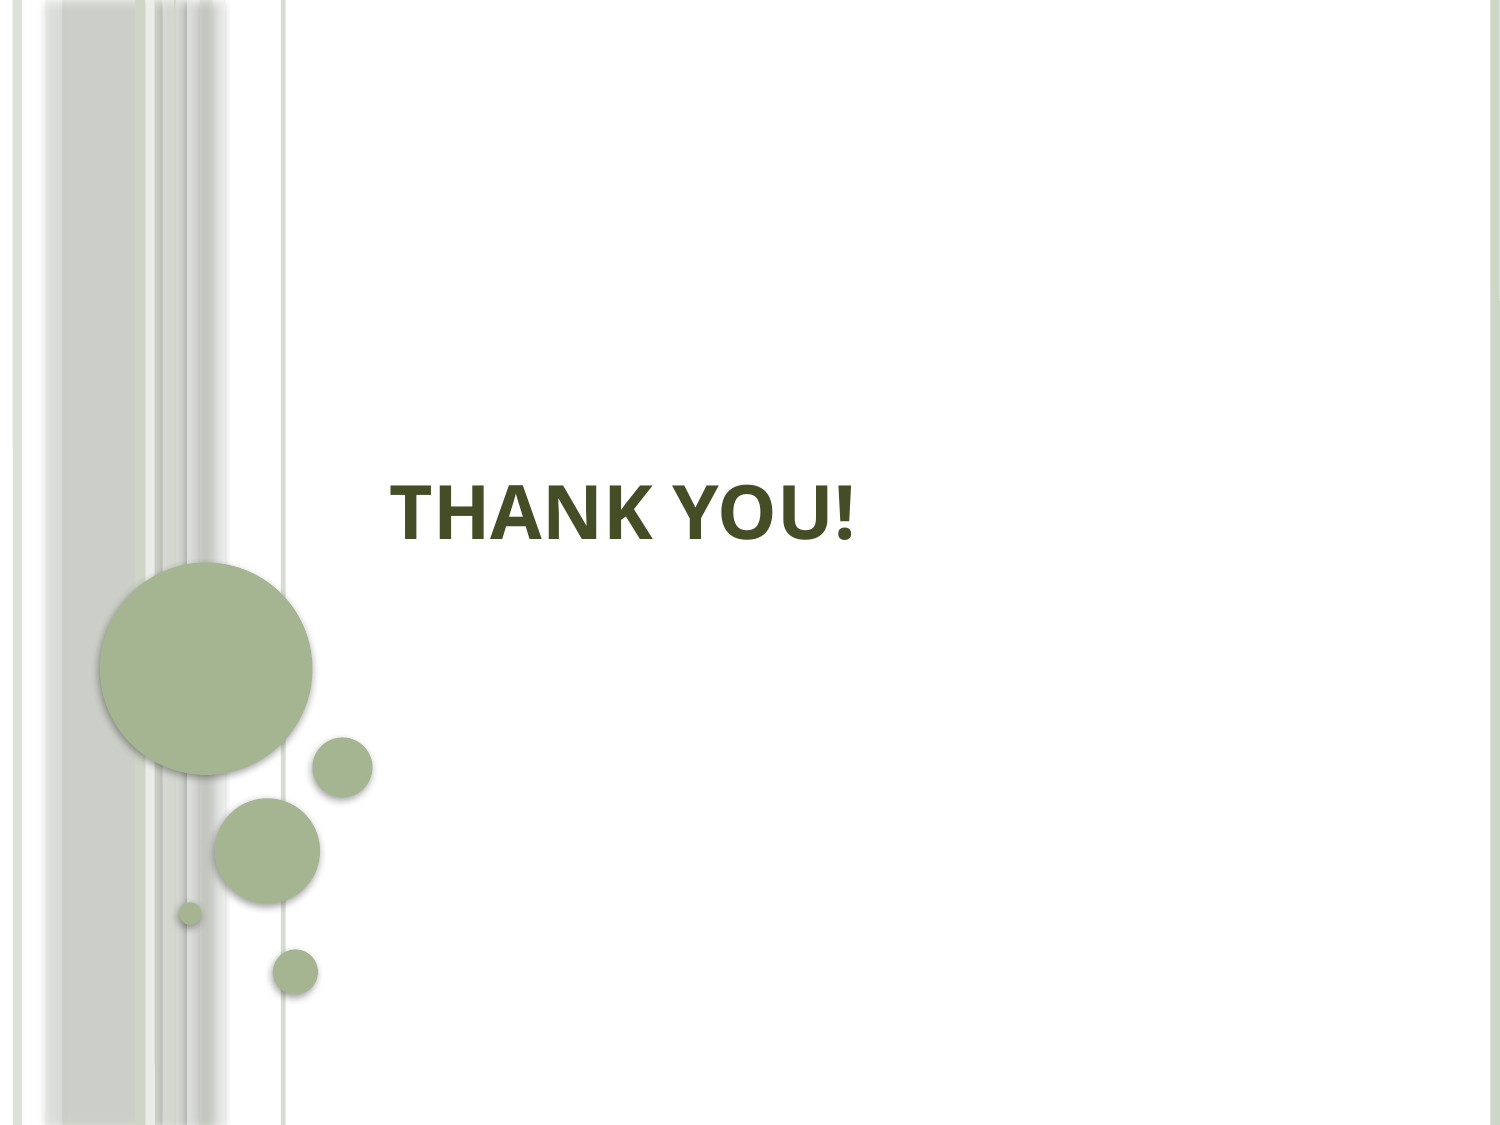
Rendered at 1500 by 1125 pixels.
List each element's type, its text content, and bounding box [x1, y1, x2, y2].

title Thank you! [375, 287, 1388, 563]
